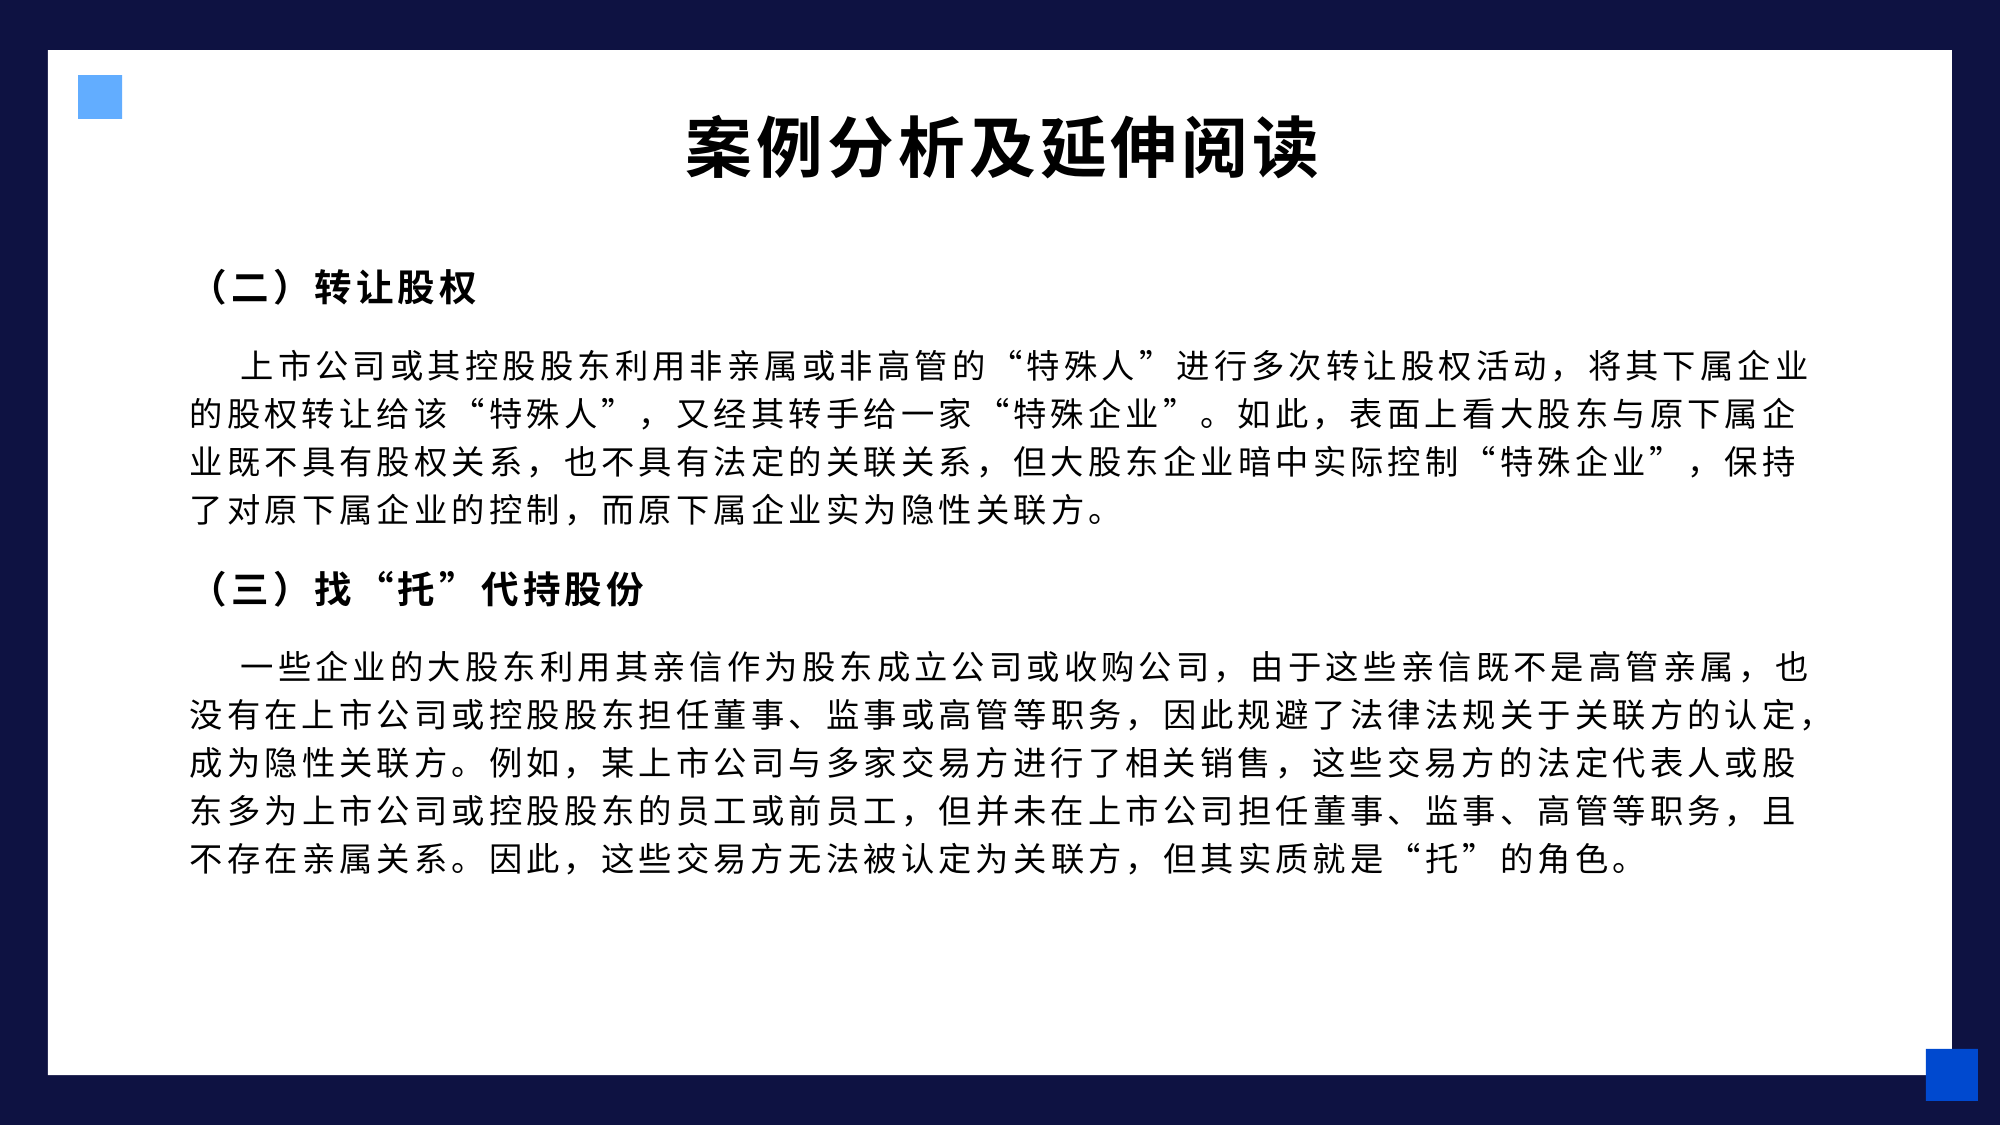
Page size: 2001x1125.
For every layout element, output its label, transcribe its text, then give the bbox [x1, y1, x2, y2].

list （二）转让股权 上市公司或其控股股东利用非亲属或非高管的“特殊人”进行多次转让股权活动，将其下属企业的股权转让给该“特殊人”，又经其转手给一家“特殊企业”。如此，表面上看大股东与原下属企业既不具有股权关系，也不具有法定的关联关系，但大股东企业暗中实际控制“特殊企业”，保持了对原下属企业的控制，而原下属企业实为隐性关联方。 （三）找“托”代持股份 一些企业的大股东利用其亲信作为股东成立公司或收购公司，由于这些亲信既不是高管亲属，也没有在上市公司或控股股东担任董事、监事或高管等职务，因此规避了法律法规关于关联方的认定，成为隐性关联方。例如，某上市公司与多家交易方进行了相关销售，这些交易方的法定代表人或股东多为上市公司或控股股东的员工或前员工，但并未在上市公司担任董事、监事、高管等职务，且不存在亲属关系。因此，这些交易方无法被认定为关联方，但其实质就是“托”的角色。 [173, 255, 1839, 953]
text_box 案例分析及延伸阅读 [376, 75, 1625, 200]
